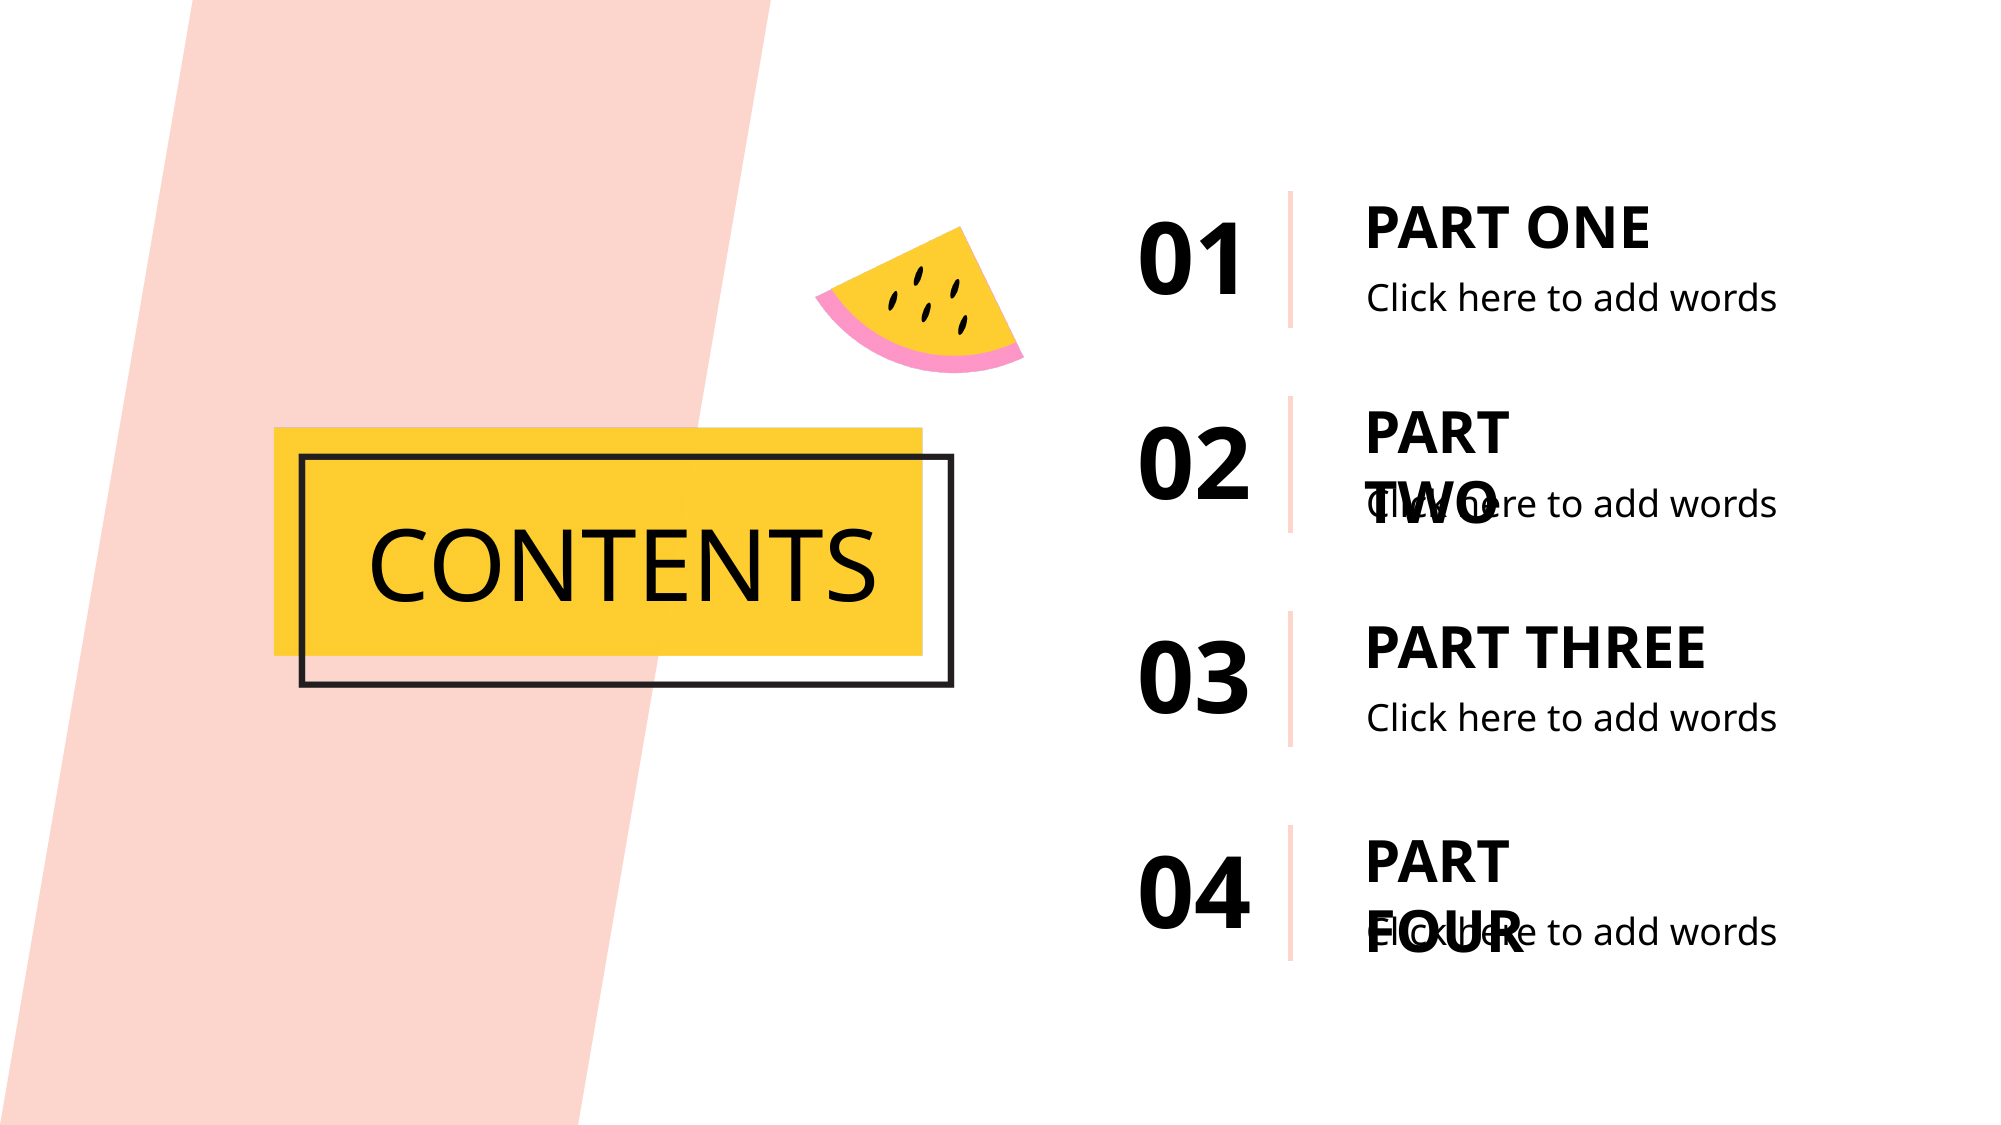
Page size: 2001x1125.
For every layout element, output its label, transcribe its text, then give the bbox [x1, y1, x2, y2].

text_box PART ONE [1348, 183, 1668, 268]
text_box Click here to add words [1351, 266, 1818, 327]
picture [273, 183, 1045, 688]
text_box PART FOUR [1348, 816, 1668, 972]
text_box PART TWO [1348, 388, 1668, 543]
text_box 04 [1122, 820, 1348, 956]
text_box Click here to add words [1351, 900, 1818, 961]
text_box Click here to add words [1351, 472, 1818, 532]
text_box PART THREE [1348, 602, 1741, 688]
text_box Click here to add words [1351, 686, 1818, 747]
text_box [0, 0, 772, 1125]
text_box 03 [1122, 606, 1351, 742]
text_box 01 [1122, 187, 1351, 322]
text_box 02 [1122, 392, 1348, 527]
